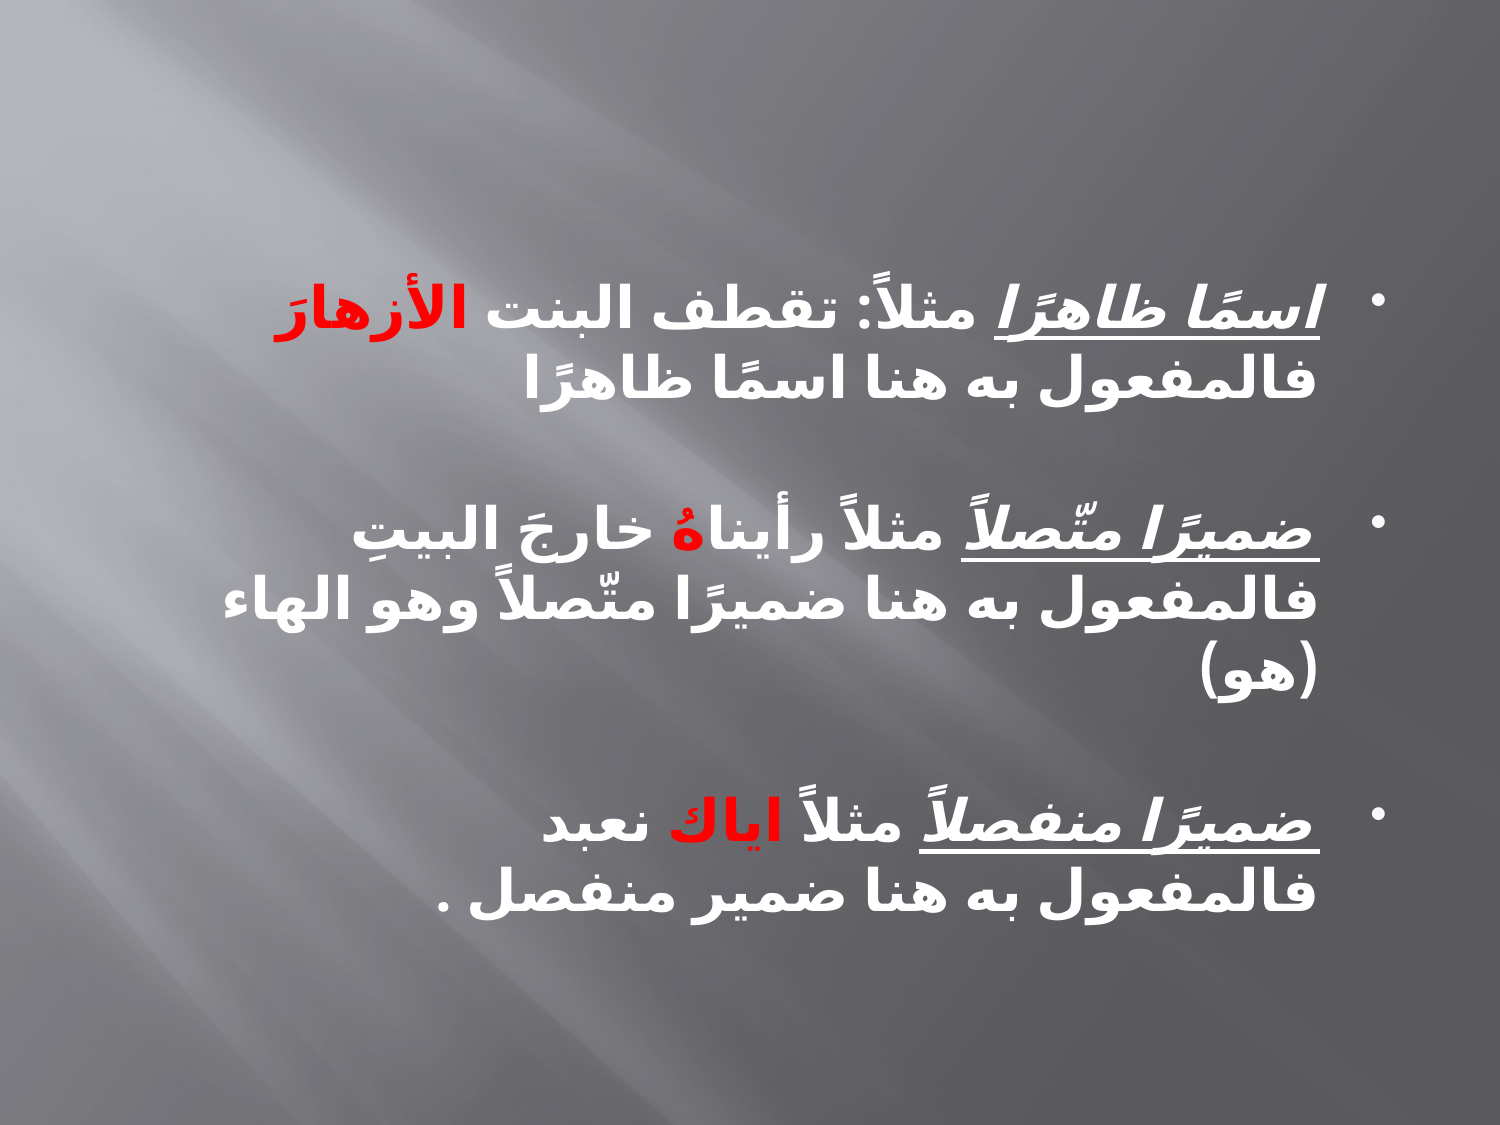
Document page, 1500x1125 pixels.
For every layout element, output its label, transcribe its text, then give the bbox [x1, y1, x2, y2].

list اسمًا ظاهرًا مثلاً: تقطف البنت الأزهارَ فالمفعول به هنا اسمًا ظاهرًا ضميرًا متّصلاً مثلاً رأيناهُ خارجَ البيتِ فالمفعول به هنا ضميرًا متّصلاً وهو الهاء (هو) ضميرًا منفصلاً مثلاً اياك نعبد فالمفعول به هنا ضمير منفصل . [75, 262, 1425, 1035]
